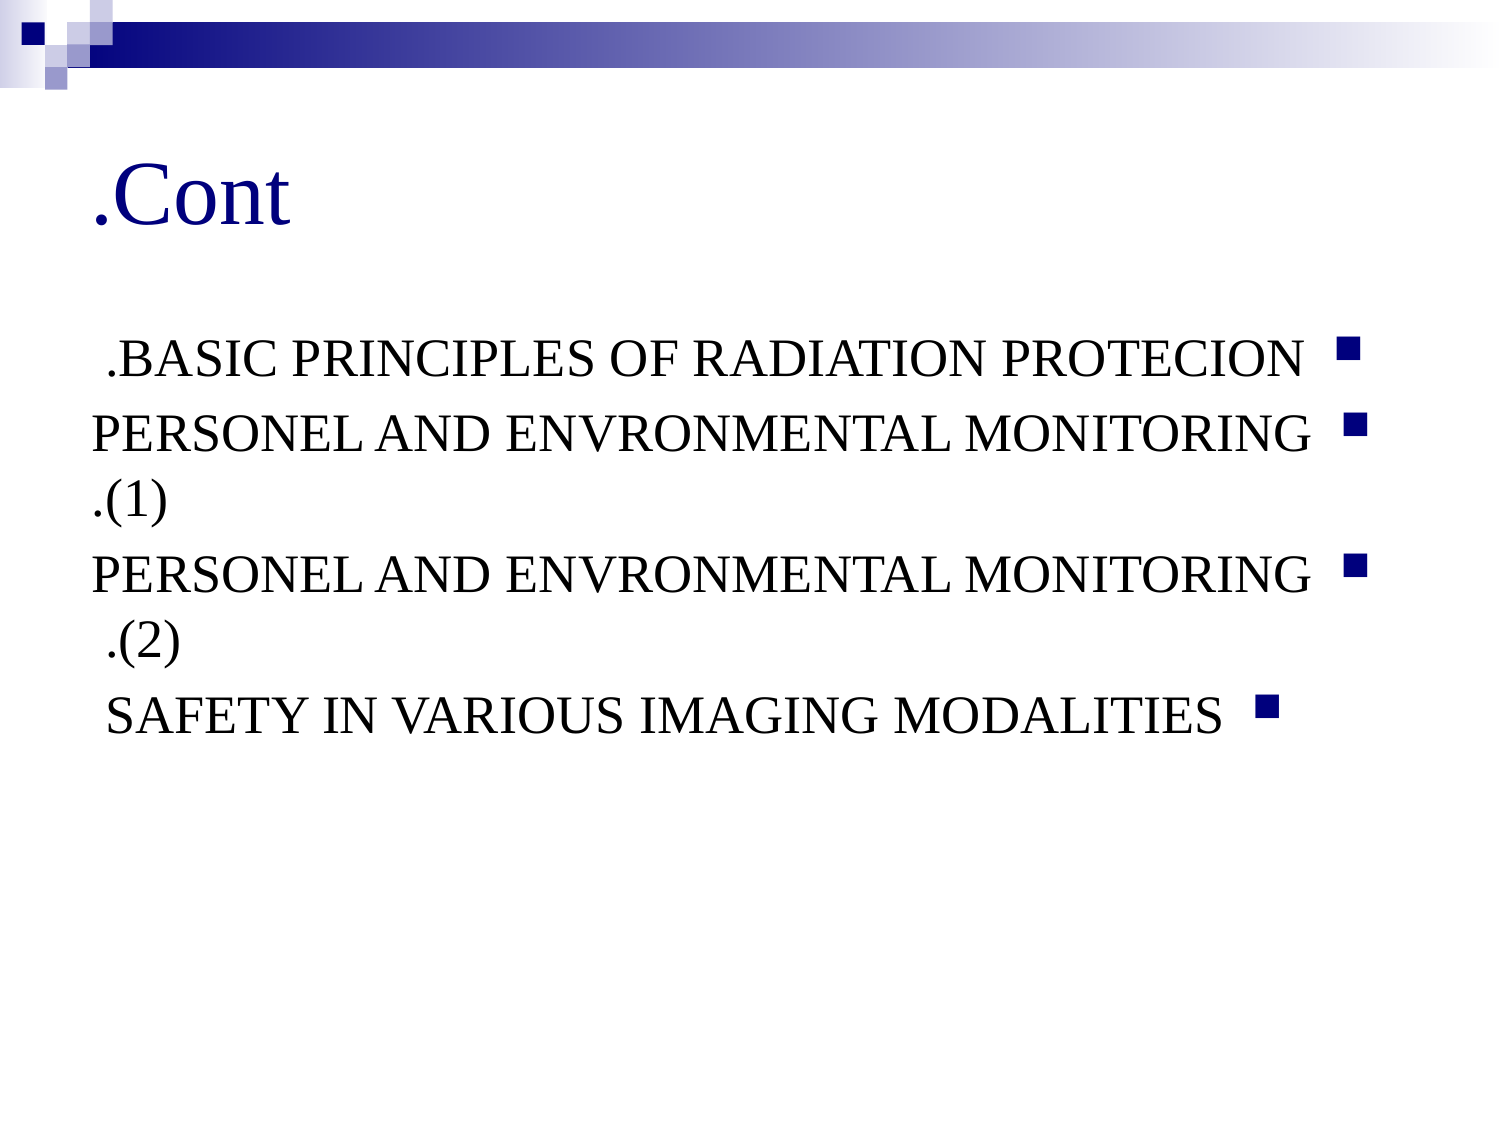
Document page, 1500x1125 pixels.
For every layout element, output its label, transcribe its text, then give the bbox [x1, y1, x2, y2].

title Cont. [74, 74, 1426, 301]
list BASIC PRINCIPLES OF RADIATION PROTECION. PERSONEL AND ENVRONMENTAL MONITORING (1). PERSONEL AND ENVRONMENTAL MONITORING (2). SAFETY IN VARIOUS IMAGING MODALITIES [76, 314, 1390, 953]
